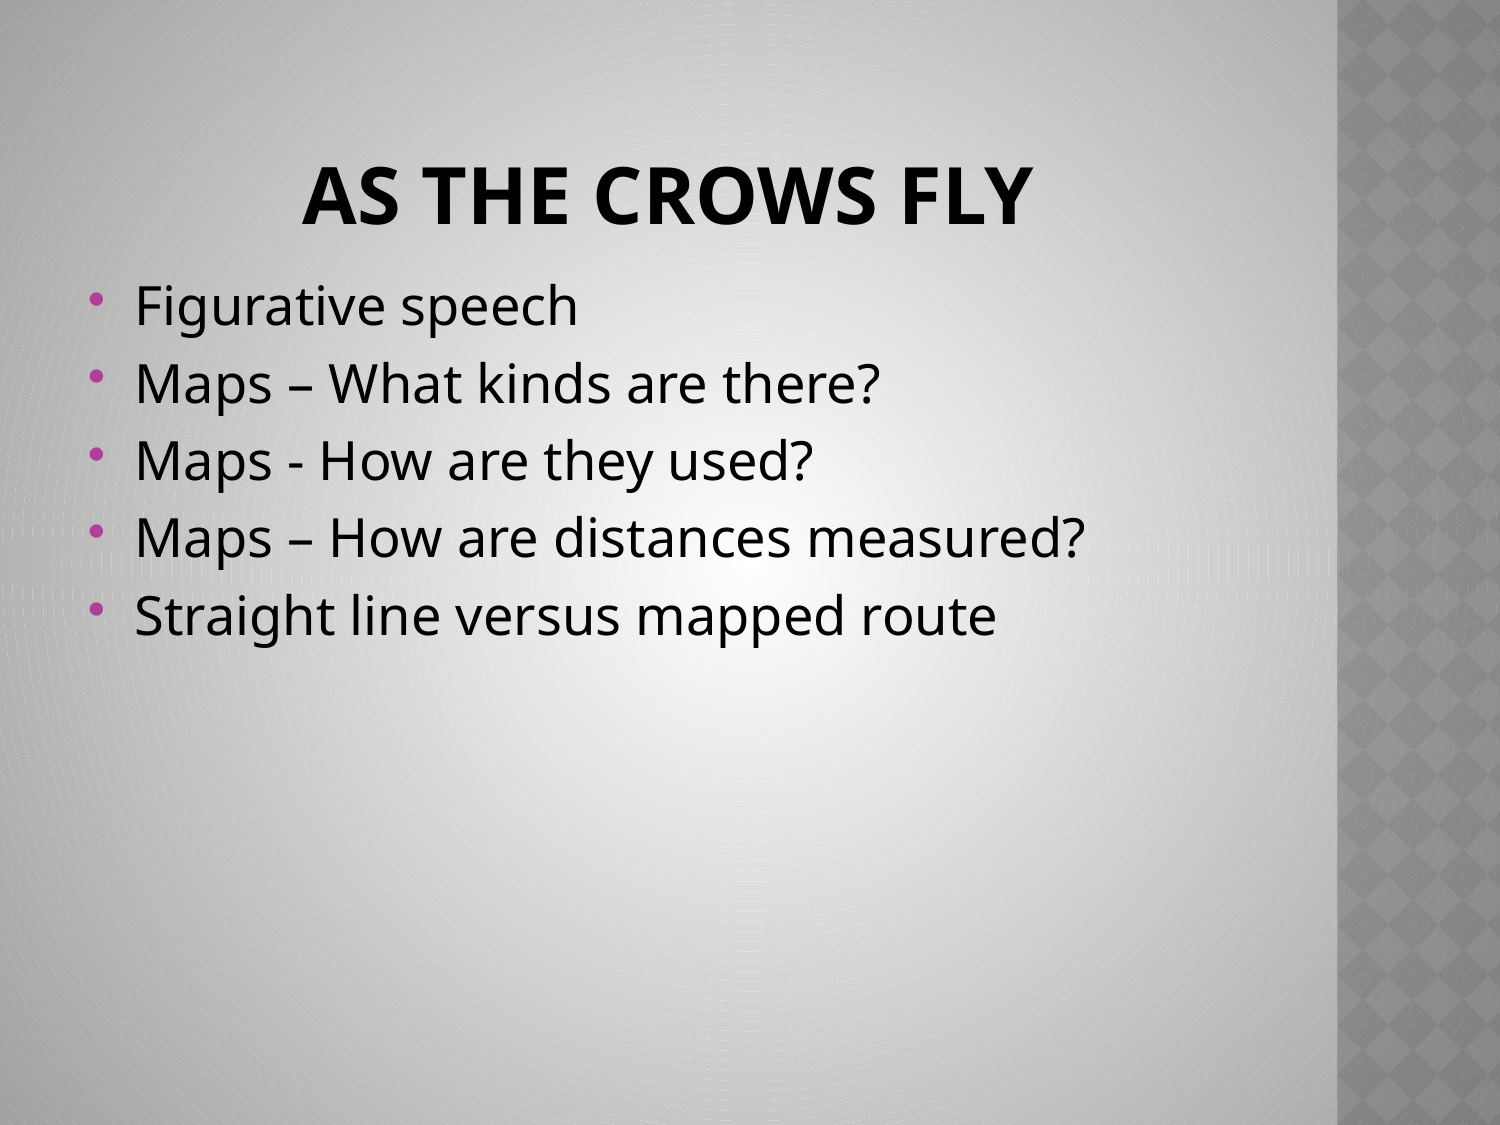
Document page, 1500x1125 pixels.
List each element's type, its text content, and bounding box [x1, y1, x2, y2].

list Figurative speech Maps – What kinds are there? Maps - How are they used? Maps – How are distances measured? Straight line versus mapped route [75, 264, 1263, 1059]
title As the crows Fly [75, 52, 1263, 240]
